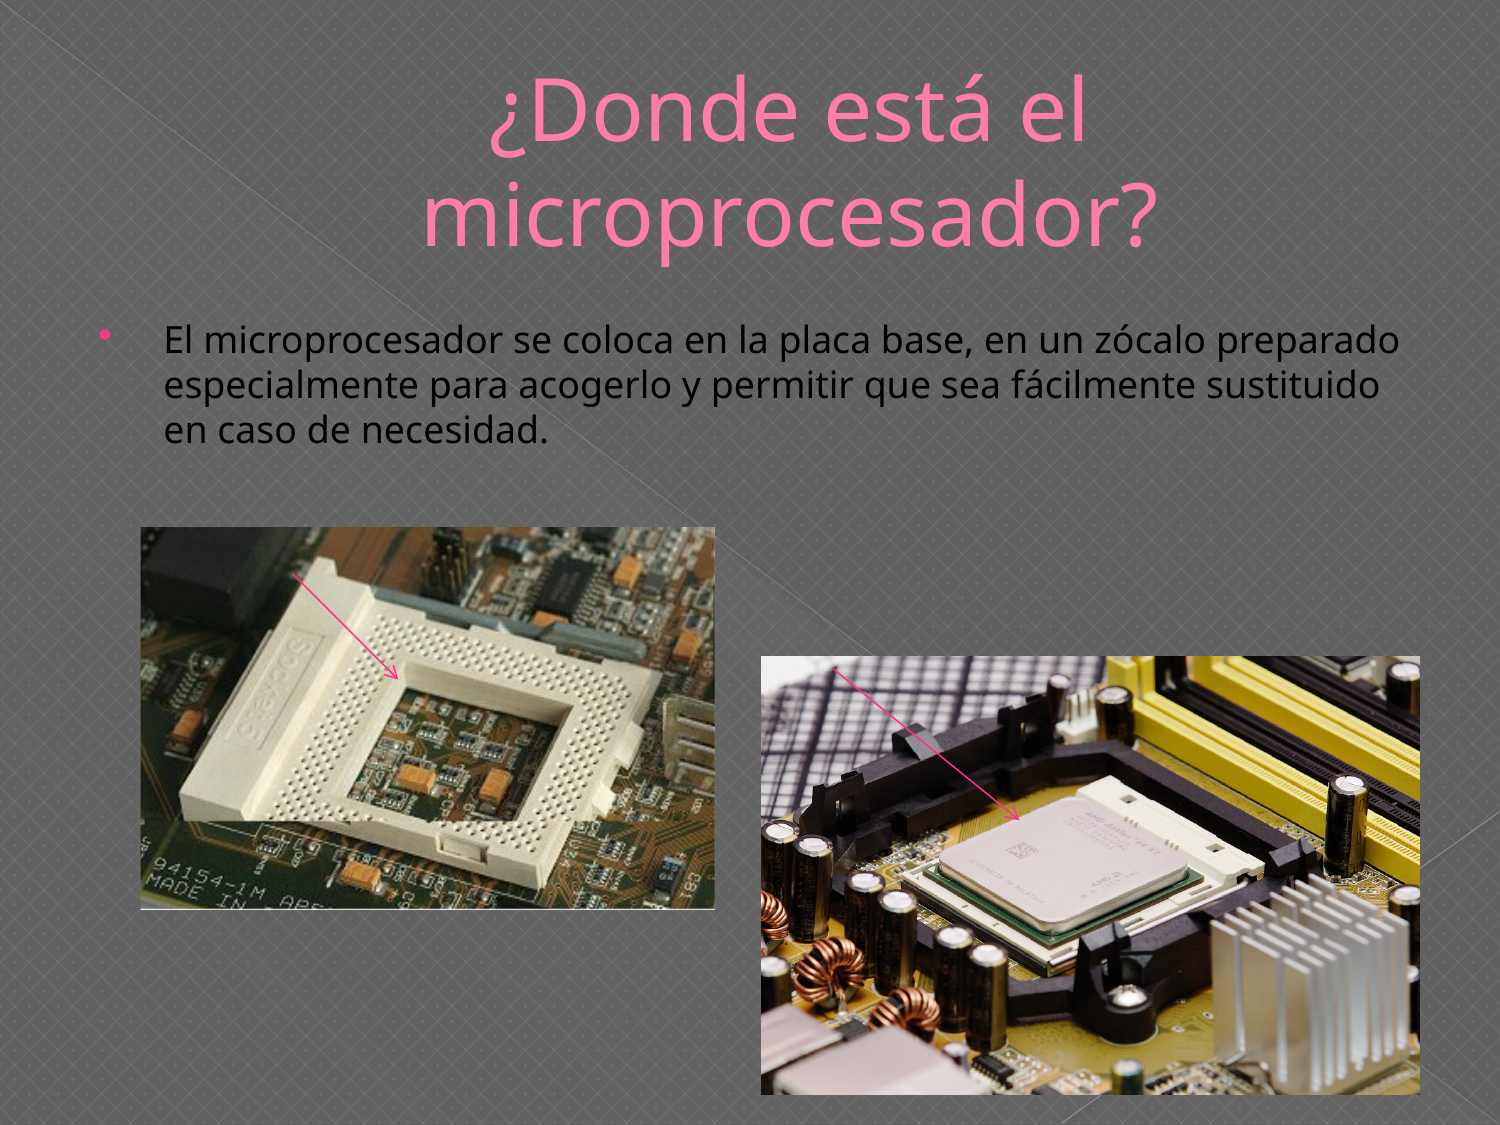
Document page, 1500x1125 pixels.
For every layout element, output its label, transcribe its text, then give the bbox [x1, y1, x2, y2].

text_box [292, 573, 399, 680]
picture [140, 527, 716, 910]
title ¿Donde está el microprocesador? [75, 43, 1425, 274]
picture [761, 656, 1420, 1096]
list El microprocesador se coloca en la placa base, en un zócalo preparado especialmente para acogerlo y permitir que sea fácilmente sustituido en caso de necesidad. [75, 308, 1425, 1059]
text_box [831, 667, 1020, 821]
